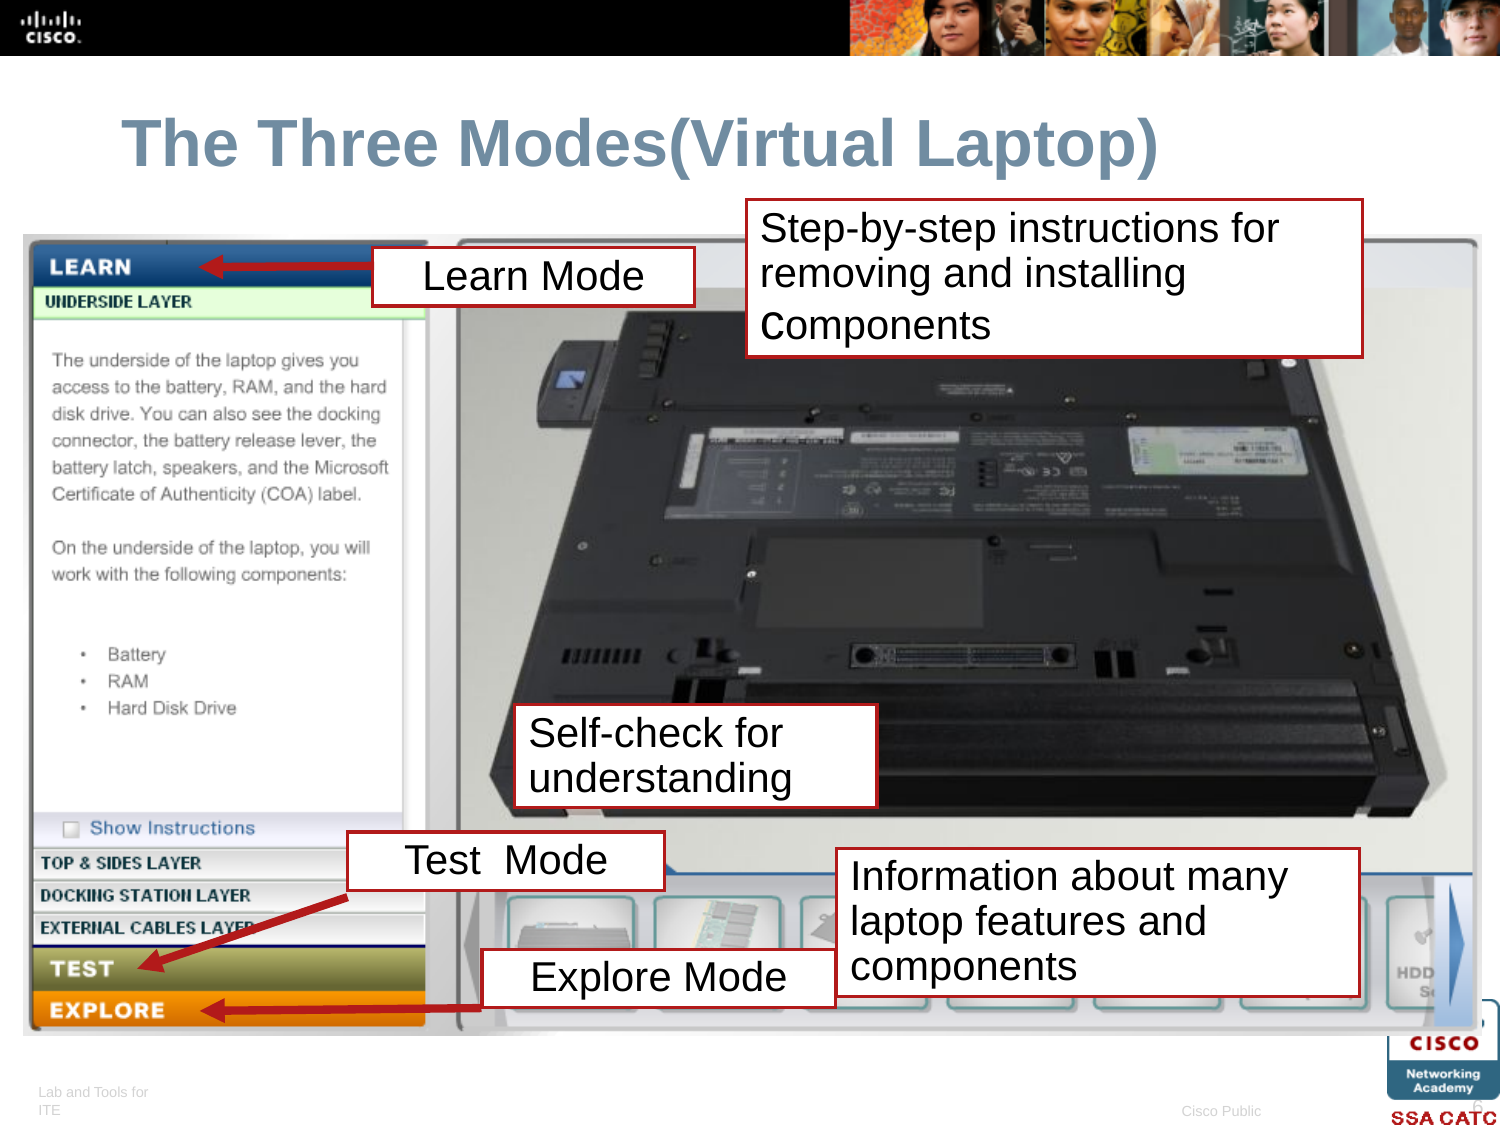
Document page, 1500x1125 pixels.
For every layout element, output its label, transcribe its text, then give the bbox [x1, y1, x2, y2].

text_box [199, 948, 837, 1012]
picture [0, 0, 1500, 56]
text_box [197, 247, 695, 307]
picture [23, 234, 1500, 1125]
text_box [136, 831, 665, 969]
text_box Step-by-step instructions for removing and installing components [746, 199, 1363, 232]
title The Three Modes(Virtual Laptop) [107, 49, 1444, 188]
